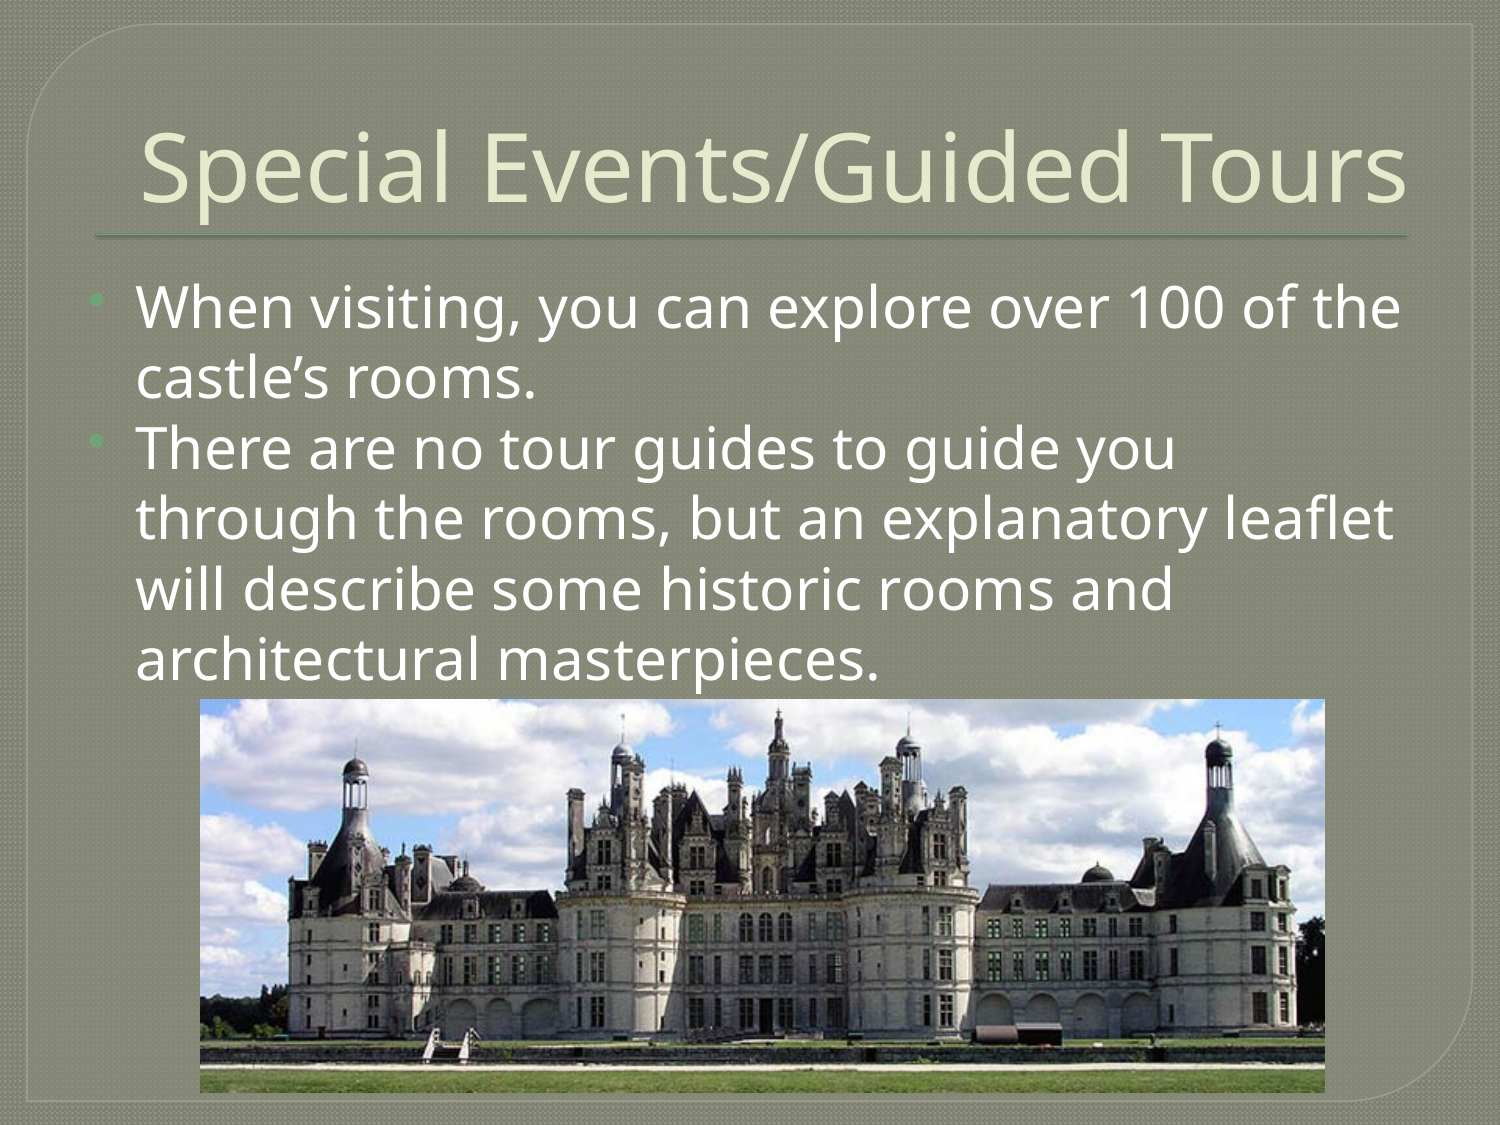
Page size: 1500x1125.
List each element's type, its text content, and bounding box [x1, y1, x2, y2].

picture [199, 699, 1326, 1093]
list When visiting, you can explore over 100 of the castle’s rooms. There are no tour guides to guide you through the rooms, but an explanatory leaflet will describe some historic rooms and architectural masterpieces. [75, 262, 1425, 700]
title Special Events/Guided Tours [75, 41, 1425, 230]
